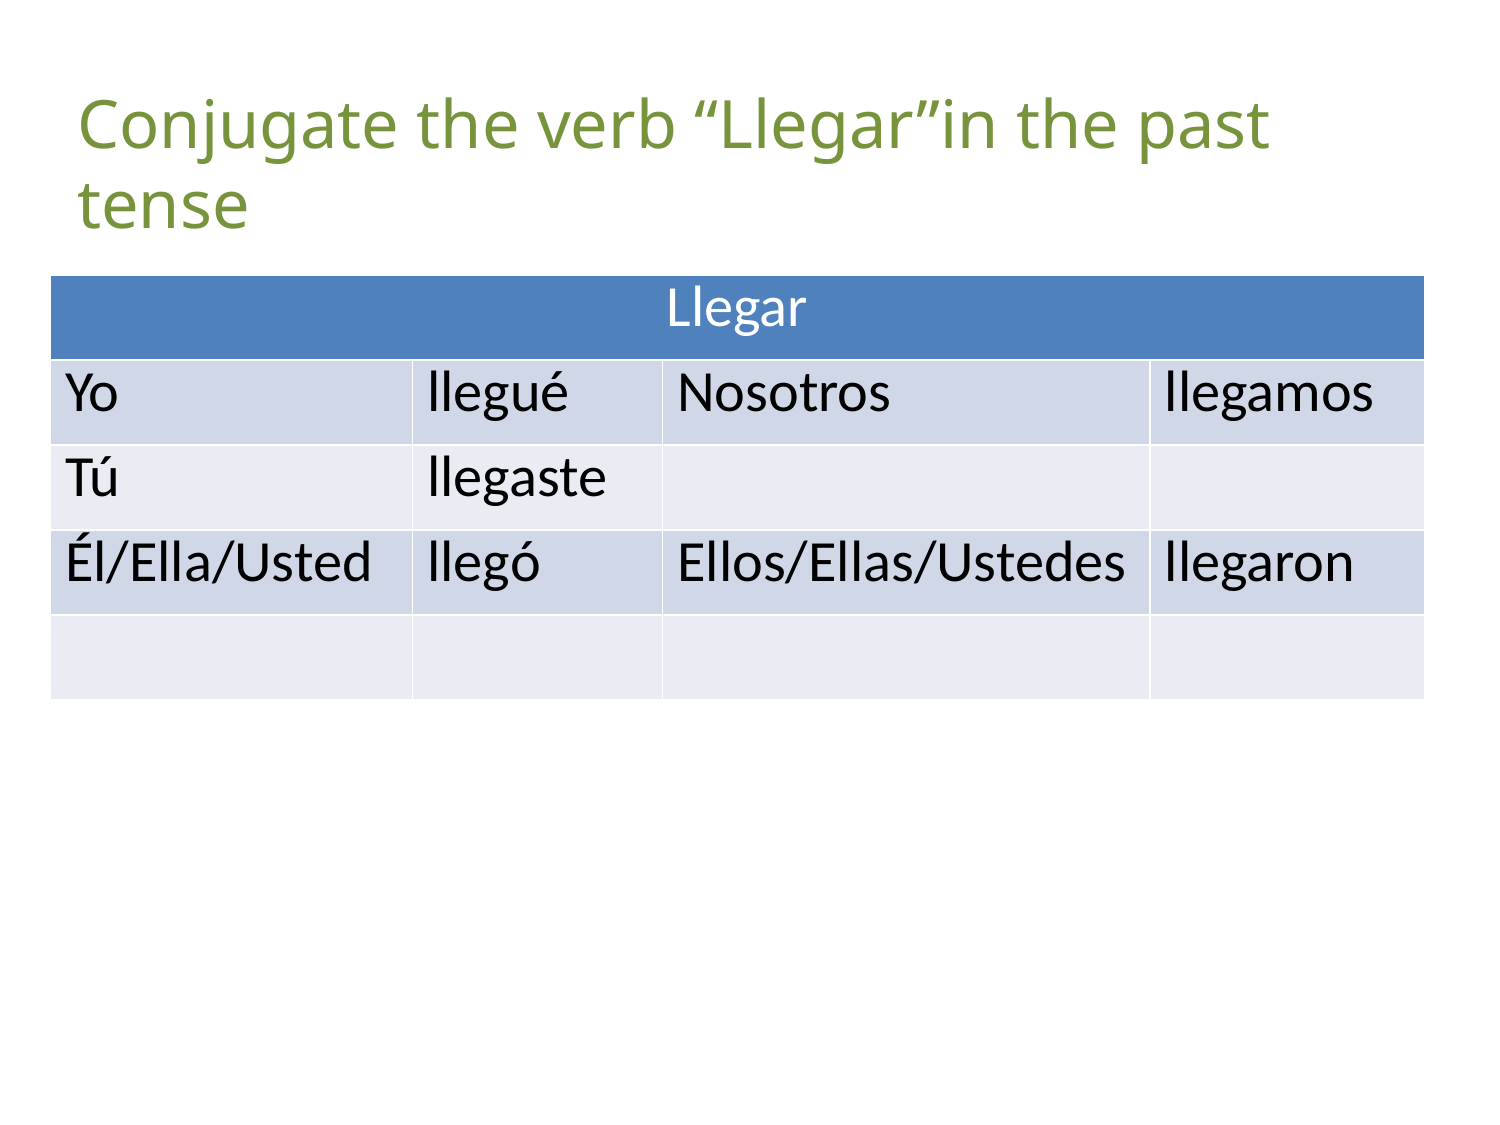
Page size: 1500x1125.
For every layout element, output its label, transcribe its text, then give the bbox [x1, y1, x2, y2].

table_cell llegaron [1151, 531, 1424, 614]
table_cell Nosotros [663, 361, 1149, 444]
table_cell [663, 446, 1149, 529]
table_cell [663, 616, 1149, 699]
table_cell [1151, 616, 1424, 699]
table_cell llegó [413, 531, 662, 614]
table_cell Él/Ella/Usted [51, 531, 412, 614]
table_cell [51, 616, 412, 699]
table_cell Tú [51, 446, 412, 529]
table_cell [413, 616, 662, 699]
text_box Conjugate the verb “Llegar”in the past tense [62, 74, 1363, 250]
table_cell [1151, 446, 1424, 529]
table_cell llegué [413, 361, 662, 444]
table_cell Ellos/Ellas/Ustedes [663, 531, 1149, 614]
table_cell llegaste [413, 446, 662, 529]
table_header Llegar [51, 276, 1424, 359]
table_cell llegamos [1151, 361, 1424, 444]
table_cell Yo [51, 361, 412, 444]
